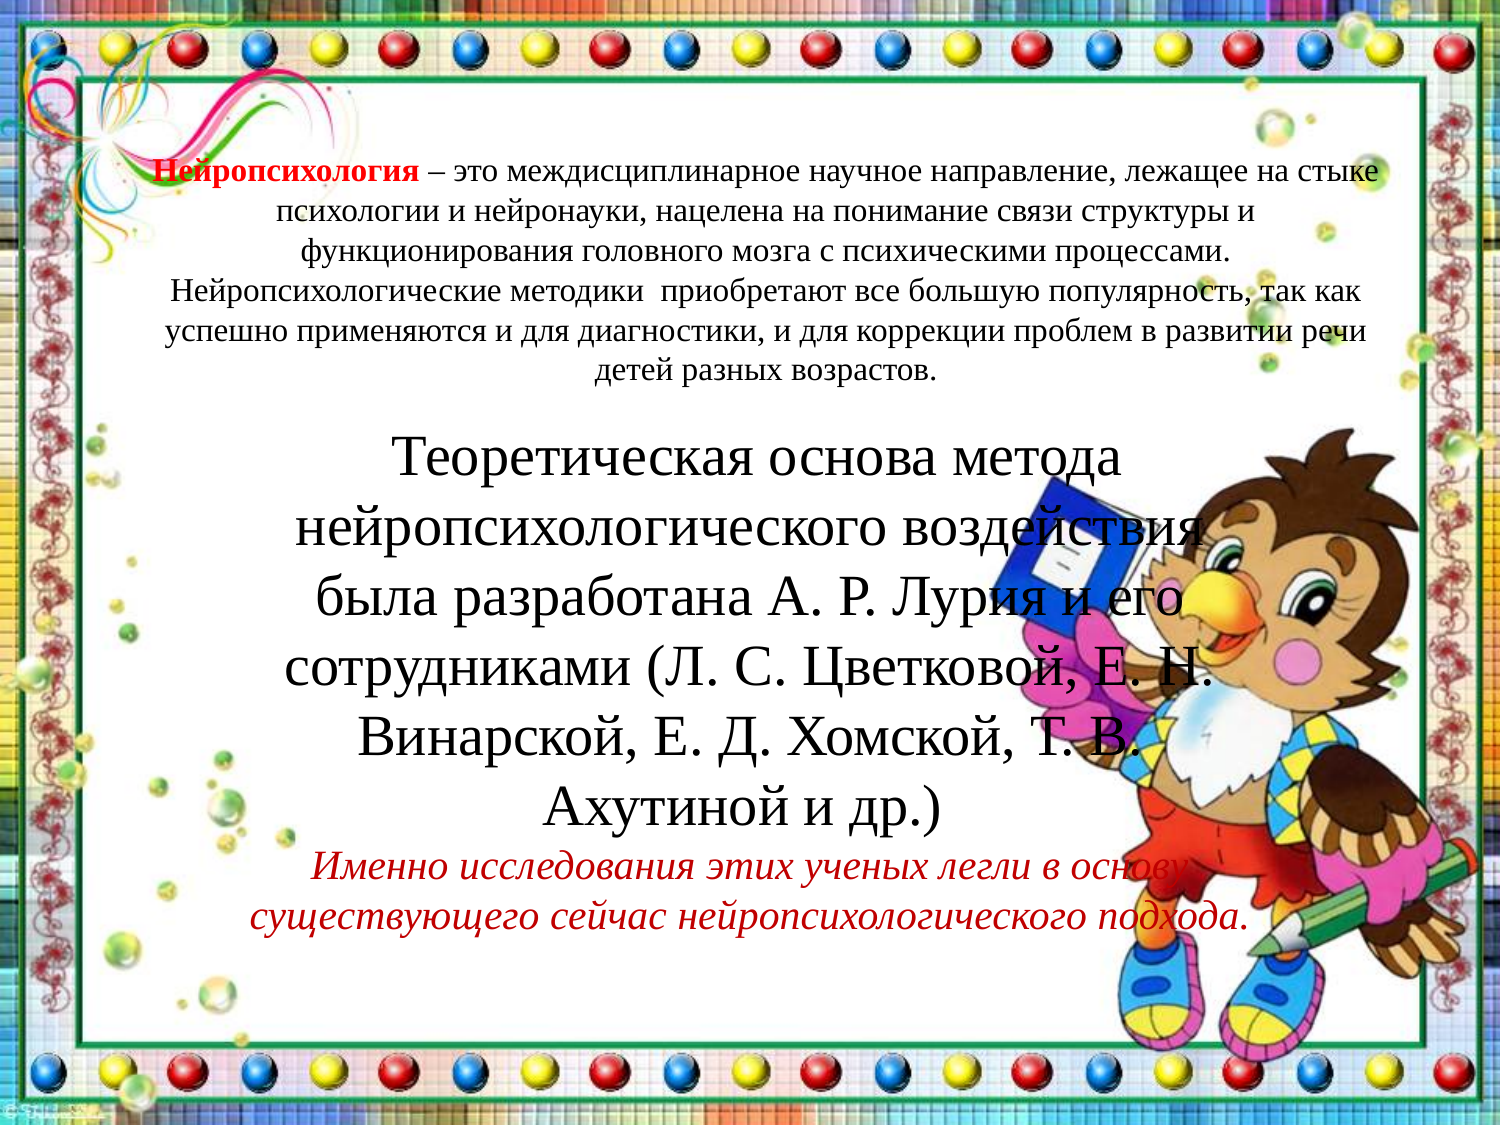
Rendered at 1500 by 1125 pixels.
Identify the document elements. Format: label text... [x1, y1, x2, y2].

picture [0, 0, 1500, 1125]
subtitle Теоретическая основа метода нейропсихологического воздействия была разработана А. Р. Лурия и его сотрудниками (Л. С. Цветковой, Е. Н. Винарской, Е. Д. Хомской, Т. В. Ахутиной и др.) Именно исследования этих ученых легли в основу существующего сейчас нейропсихологического подхода. [225, 410, 1275, 925]
title Нейропсихология – это междисциплинарное научное направление, лежащее на стыке психологии и нейронауки, нацелена на понимание связи структуры и функционирования головного мозга с психическими процессами. Нейропсихологические методики приобретают все большую популярность, так как успешно применяются и для диагностики, и для коррекции проблем в развитии речи детей разных возрастов. [128, 140, 1404, 352]
